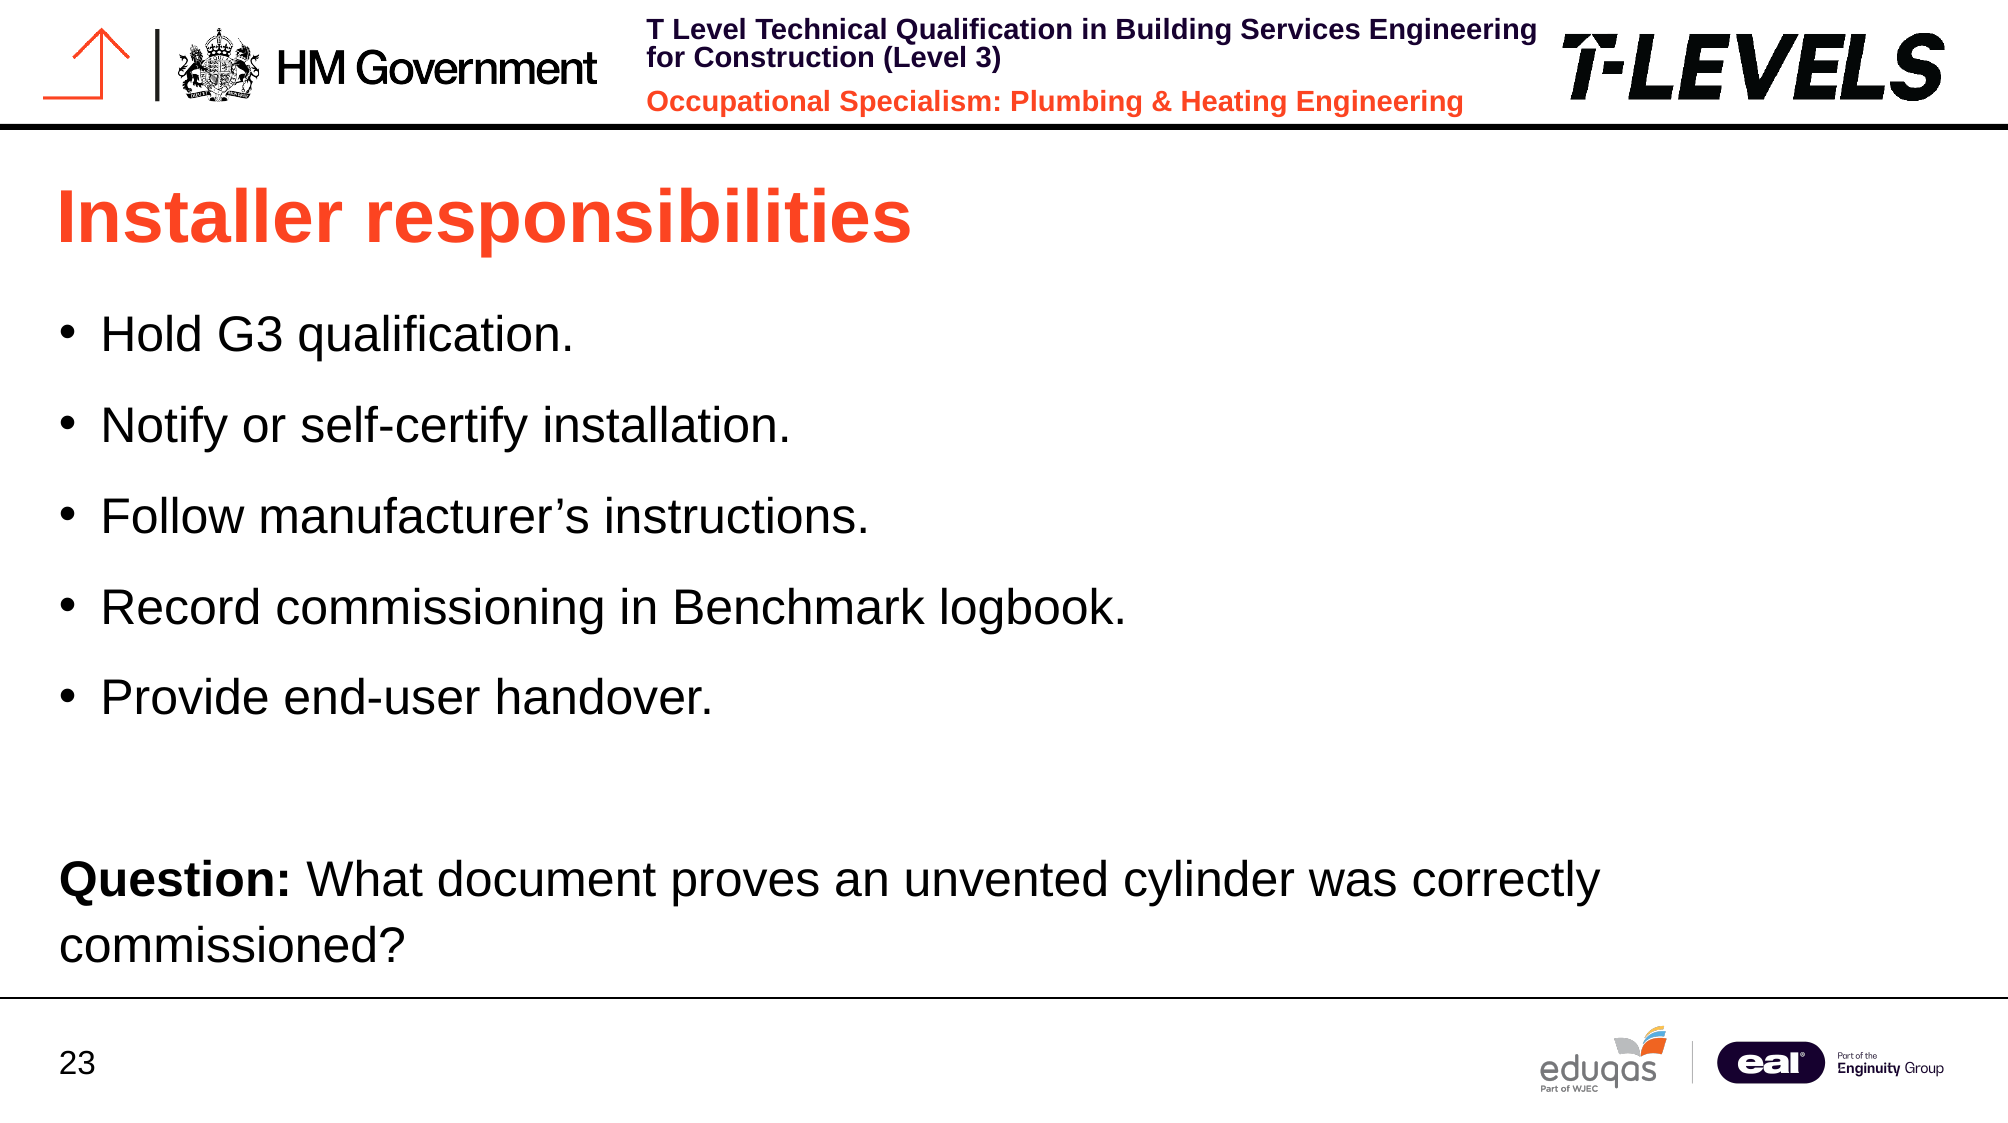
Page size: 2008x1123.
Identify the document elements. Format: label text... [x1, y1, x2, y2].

picture [1535, 1021, 1949, 1097]
picture [155, 28, 597, 102]
picture [38, 27, 136, 100]
picture [1543, 25, 1964, 108]
title Installer responsibilities [41, 111, 1949, 314]
list Hold G3 qualification. Notify or self-certify installation. Follow manufacturer’s instructions. Record commissioning in Benchmark logbook. Provide end-user handover. Question: What document proves an unvented cylinder was correctly commissioned? [59, 295, 1949, 975]
